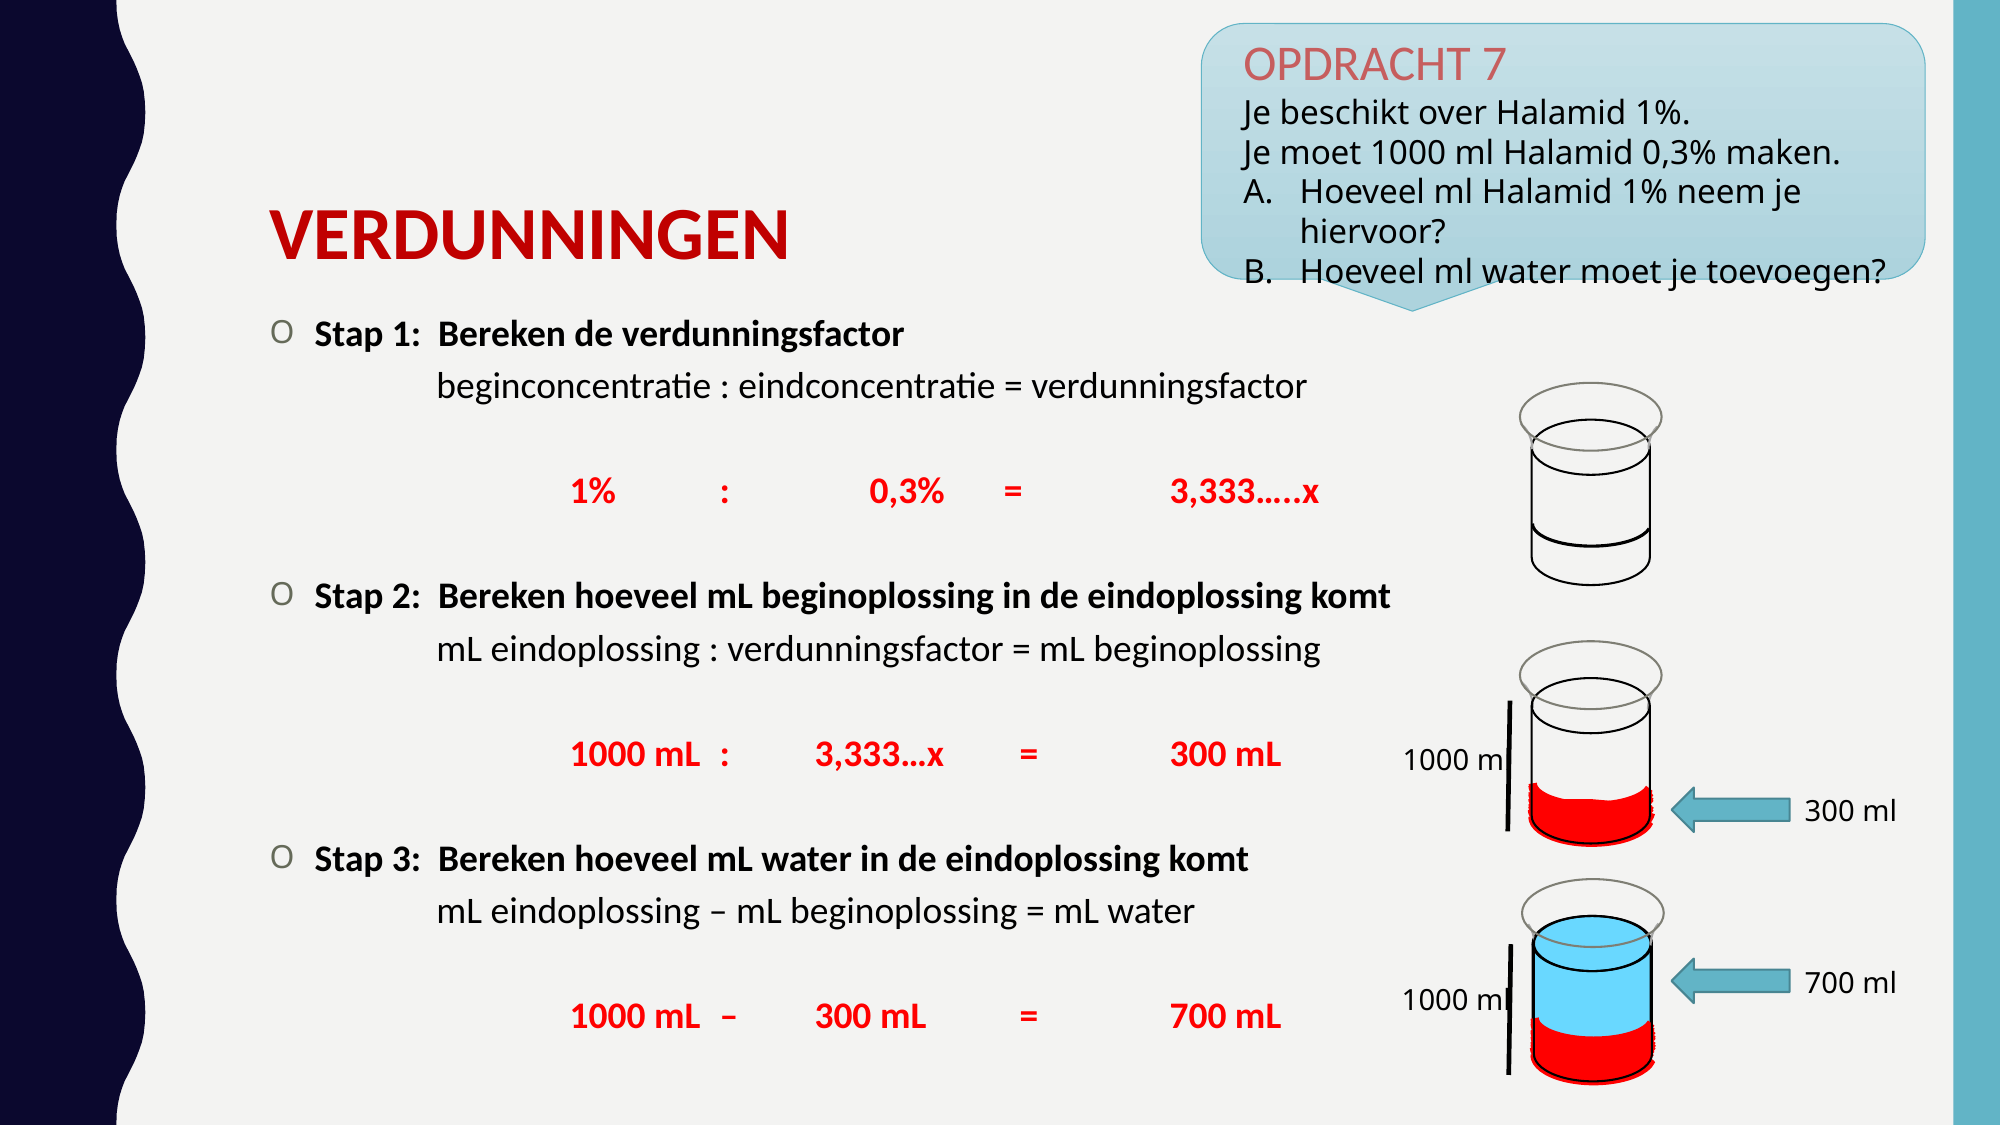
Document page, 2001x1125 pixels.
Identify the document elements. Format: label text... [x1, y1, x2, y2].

text_box [1696, 797, 1789, 822]
text_box 1000 ml [1387, 733, 1485, 784]
text_box Verdunningen Stap 1: Bereken de verdunningsfactor beginconcentratie : eindconcentratie = verdunningsfactor 1% : 0,3% = 3,333…..x Stap 2: Bereken hoeveel mL beginoplossing in de eindoplossing komt mL eindoplossing : verdunningsfactor = mL beginoplossing 1000 mL : 3,333…x = 300 mL Stap 3: Bereken hoeveel mL water in de eindoplossing komt mL eindoplossing – mL beginoplossing = mL water 1000 mL – 300 mL = 700 mL [254, 177, 1507, 1075]
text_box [1487, 879, 1698, 1082]
text_box [1698, 968, 1789, 994]
text_box [1373, 298, 1452, 312]
text_box 1000 ml [1386, 974, 1487, 1025]
text_box [1200, 26, 1228, 277]
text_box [1485, 382, 1696, 586]
text_box 700 ml [1789, 956, 1932, 1007]
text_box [1485, 641, 1696, 844]
text_box 300 ml [1789, 785, 1932, 835]
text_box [1507, 700, 1511, 832]
text_box Opdracht 7 Je beschikt over Halamid 1%. Je moet 1000 ml Halamid 0,3% maken. Hoeveel ml Halamid 1% neem je hiervoor? Hoeveel ml water moet je toevoegen? [1228, 23, 1953, 298]
